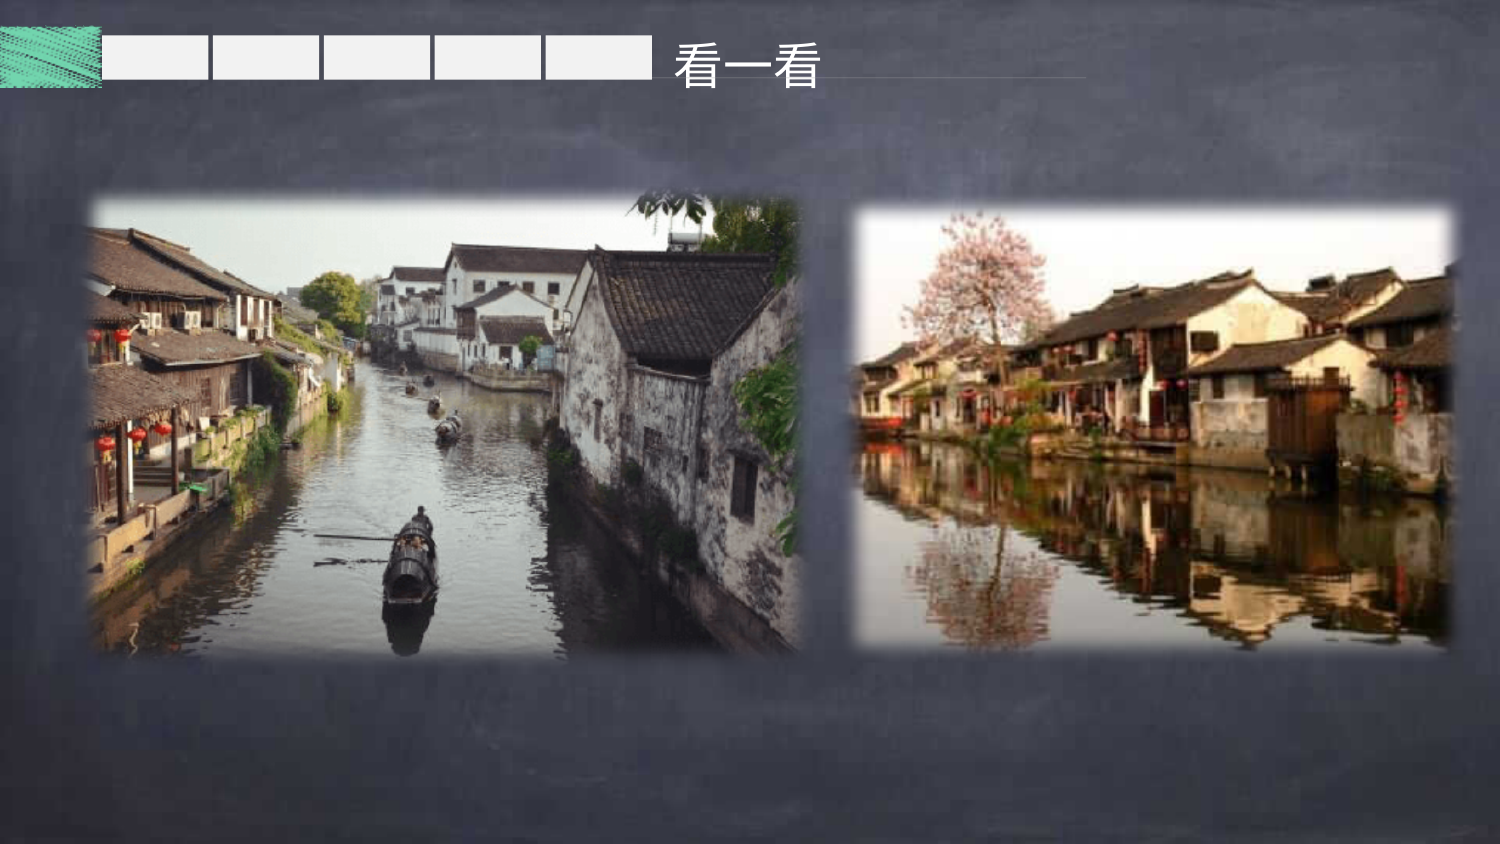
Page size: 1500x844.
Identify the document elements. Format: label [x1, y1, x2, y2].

text_box [0, 25, 1087, 104]
picture [0, 0, 1500, 844]
